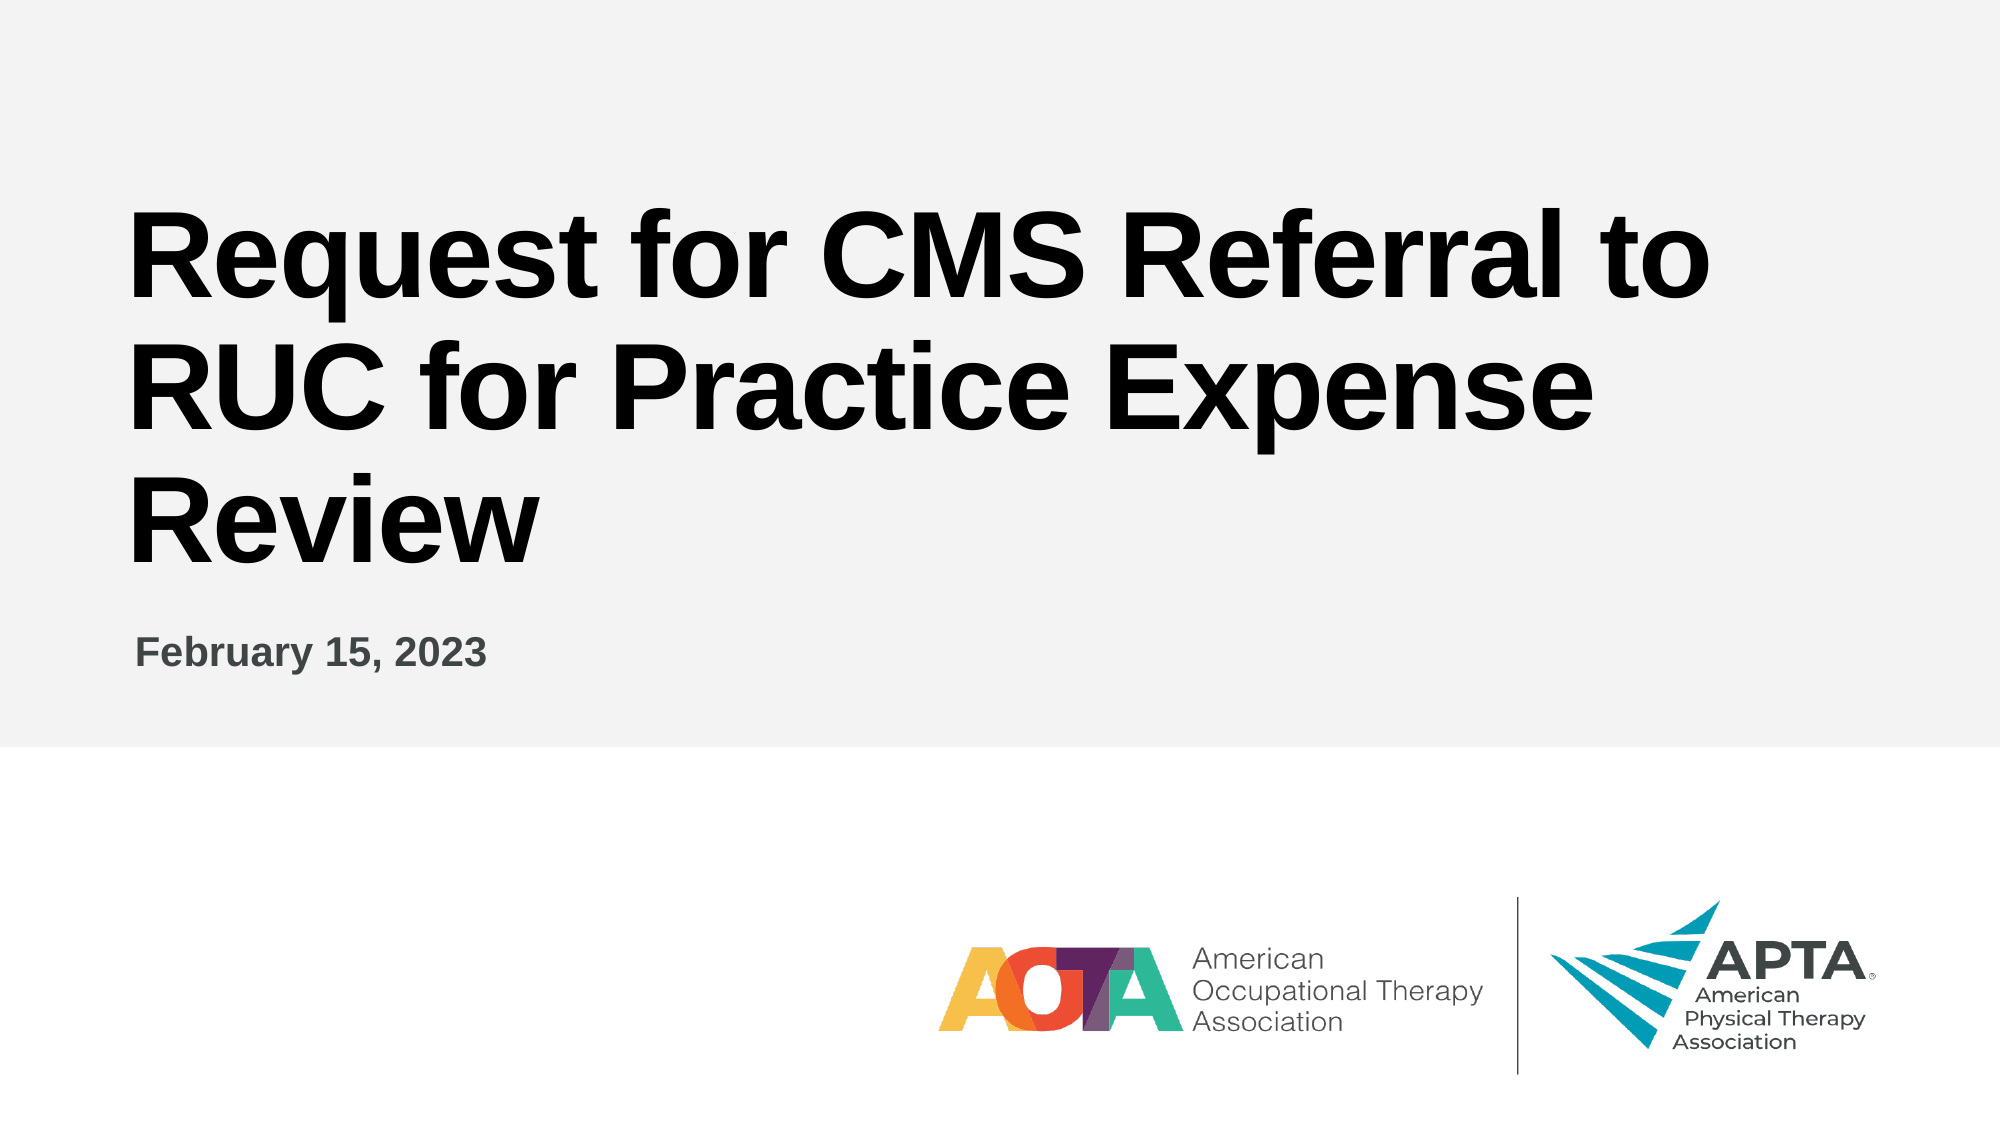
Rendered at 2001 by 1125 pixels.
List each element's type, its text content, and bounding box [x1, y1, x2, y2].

picture [346, 872, 1983, 1125]
text_box February 15, 2023 [120, 617, 581, 683]
title Request for CMS Referral to RUC for Practice Expense Review [111, 33, 1880, 747]
